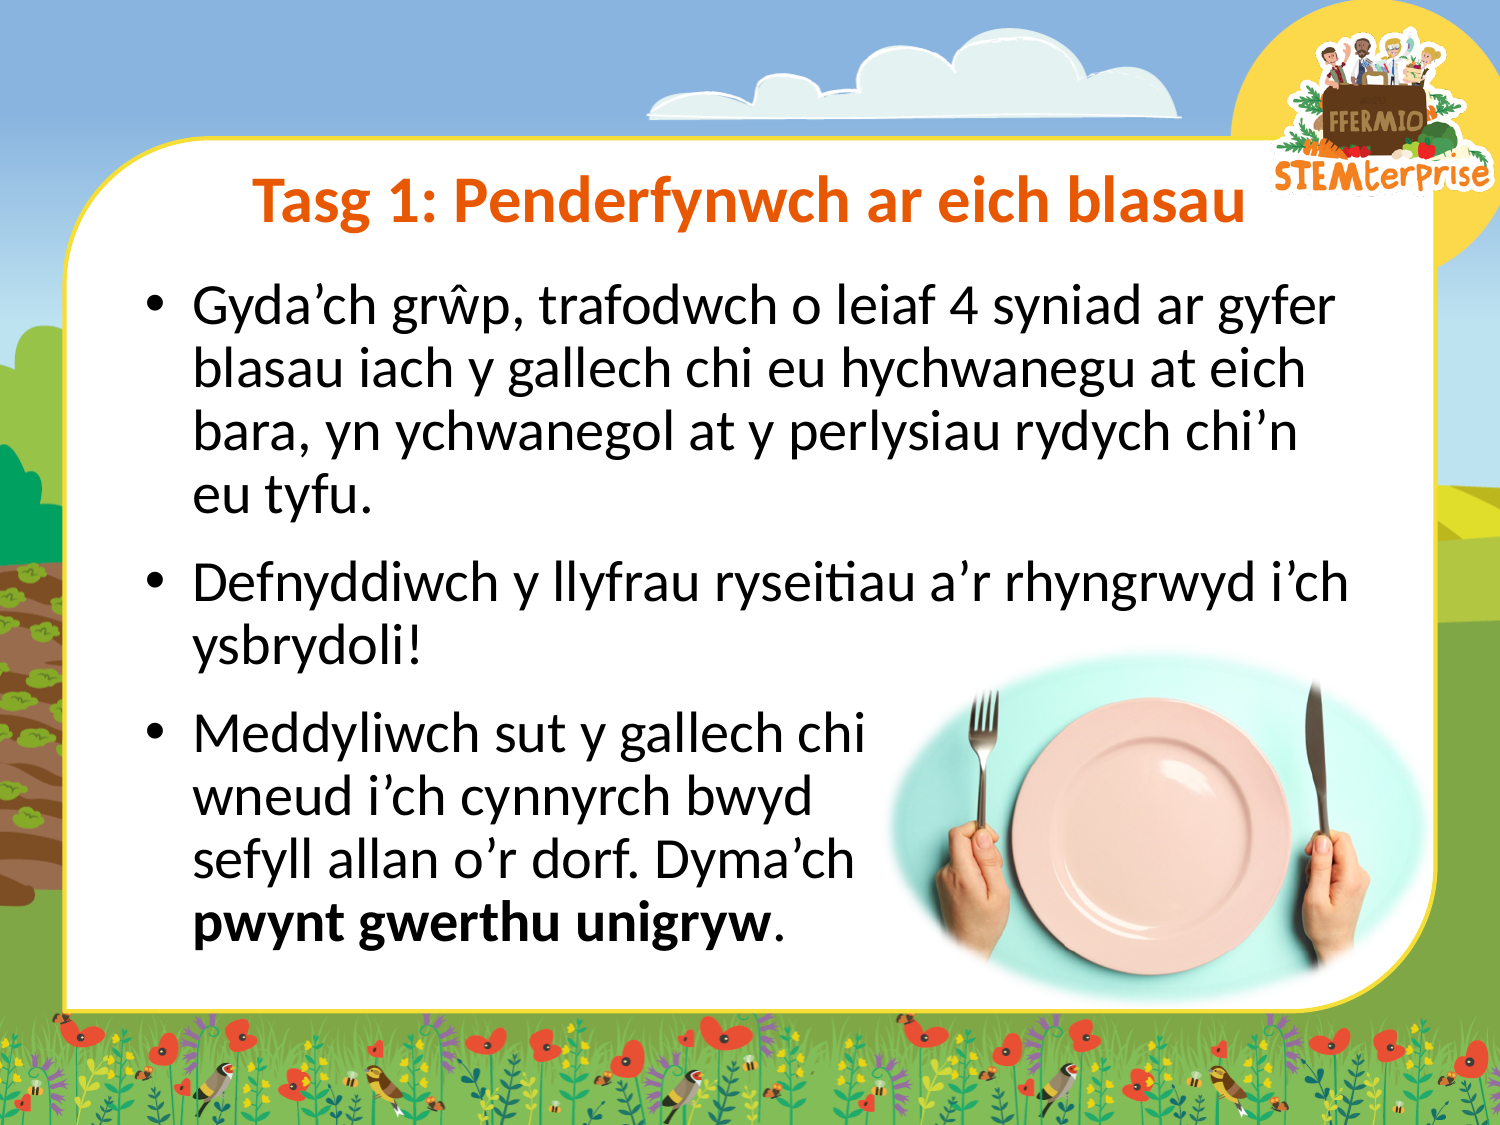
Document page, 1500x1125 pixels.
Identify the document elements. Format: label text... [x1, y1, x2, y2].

title Tasg 1: Penderfynwch ar eich blasau [218, 137, 1282, 256]
picture [0, 0, 1500, 1125]
list Gyda’ch grŵp, trafodwch o leiaf 4 syniad ar gyfer blasau iach y gallech chi eu hychwanegu at eich bara, yn ychwanegol at y perlysiau rydych chi’n eu tyfu. Defnyddiwch y llyfrau ryseitiau a’r rhyngrwyd i’ch ysbrydoli! Meddyliwch sut y gallech chi wneud i’ch cynnyrch bwyd sefyll allan o’r dorf. Dyma’ch pwynt gwerthu unigryw. [129, 267, 1371, 988]
